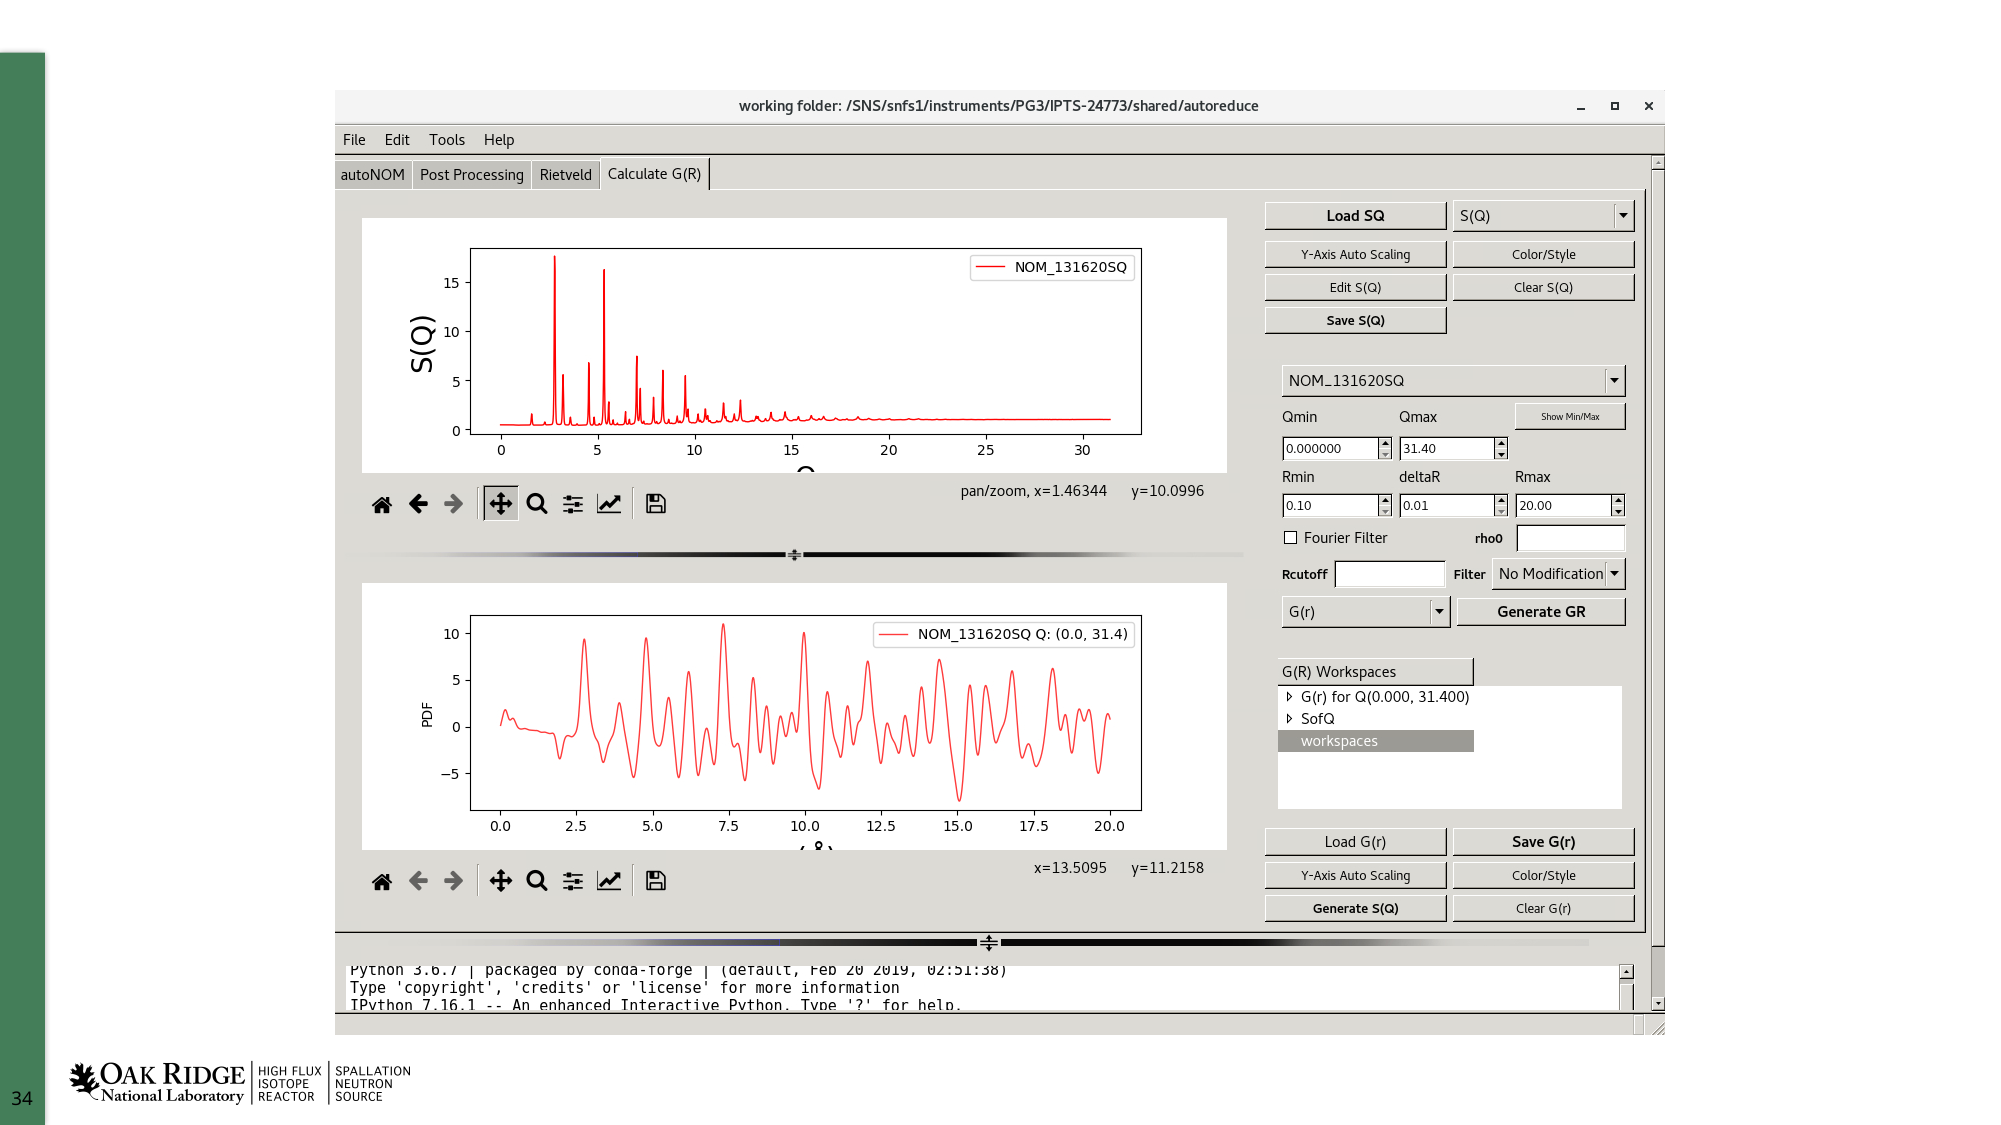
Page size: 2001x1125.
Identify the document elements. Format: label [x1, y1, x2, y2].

picture [335, 90, 1665, 1035]
picture [66, 1058, 413, 1108]
